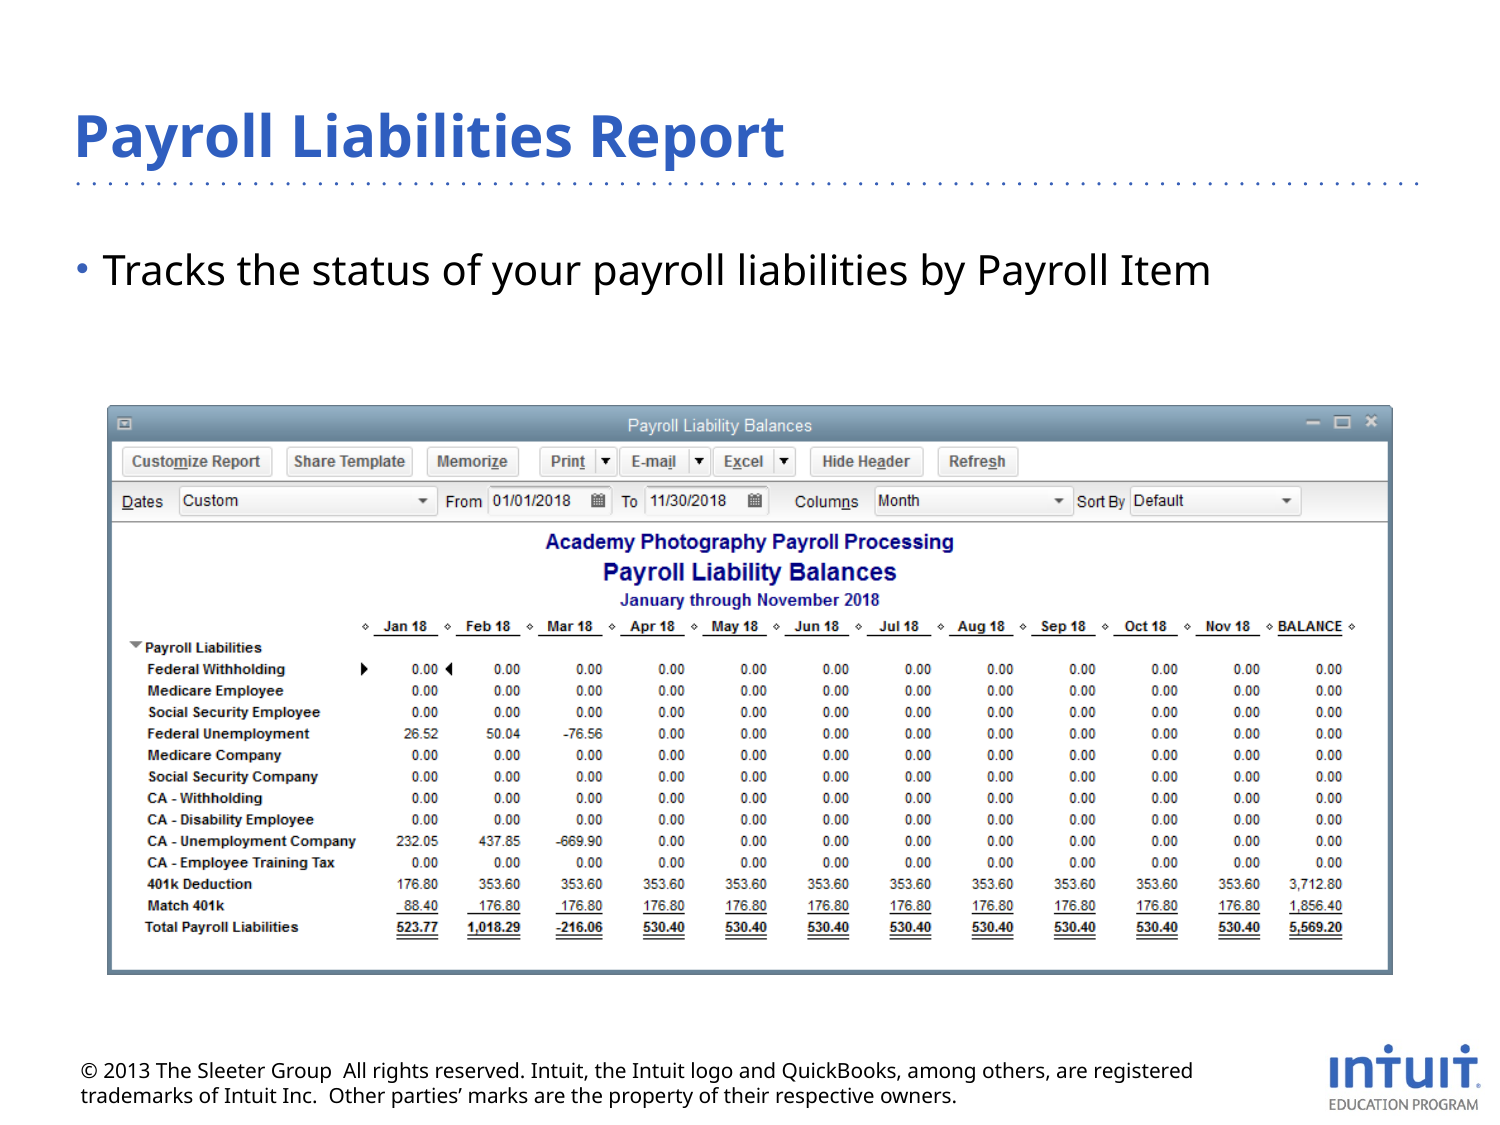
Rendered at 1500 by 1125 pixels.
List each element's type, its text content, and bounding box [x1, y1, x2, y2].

picture [1325, 1039, 1485, 1116]
picture [107, 405, 1393, 976]
list Tracks the status of your payroll liabilities by Payroll Item [75, 235, 1424, 1012]
title Payroll Liabilities Report [73, 62, 1424, 169]
